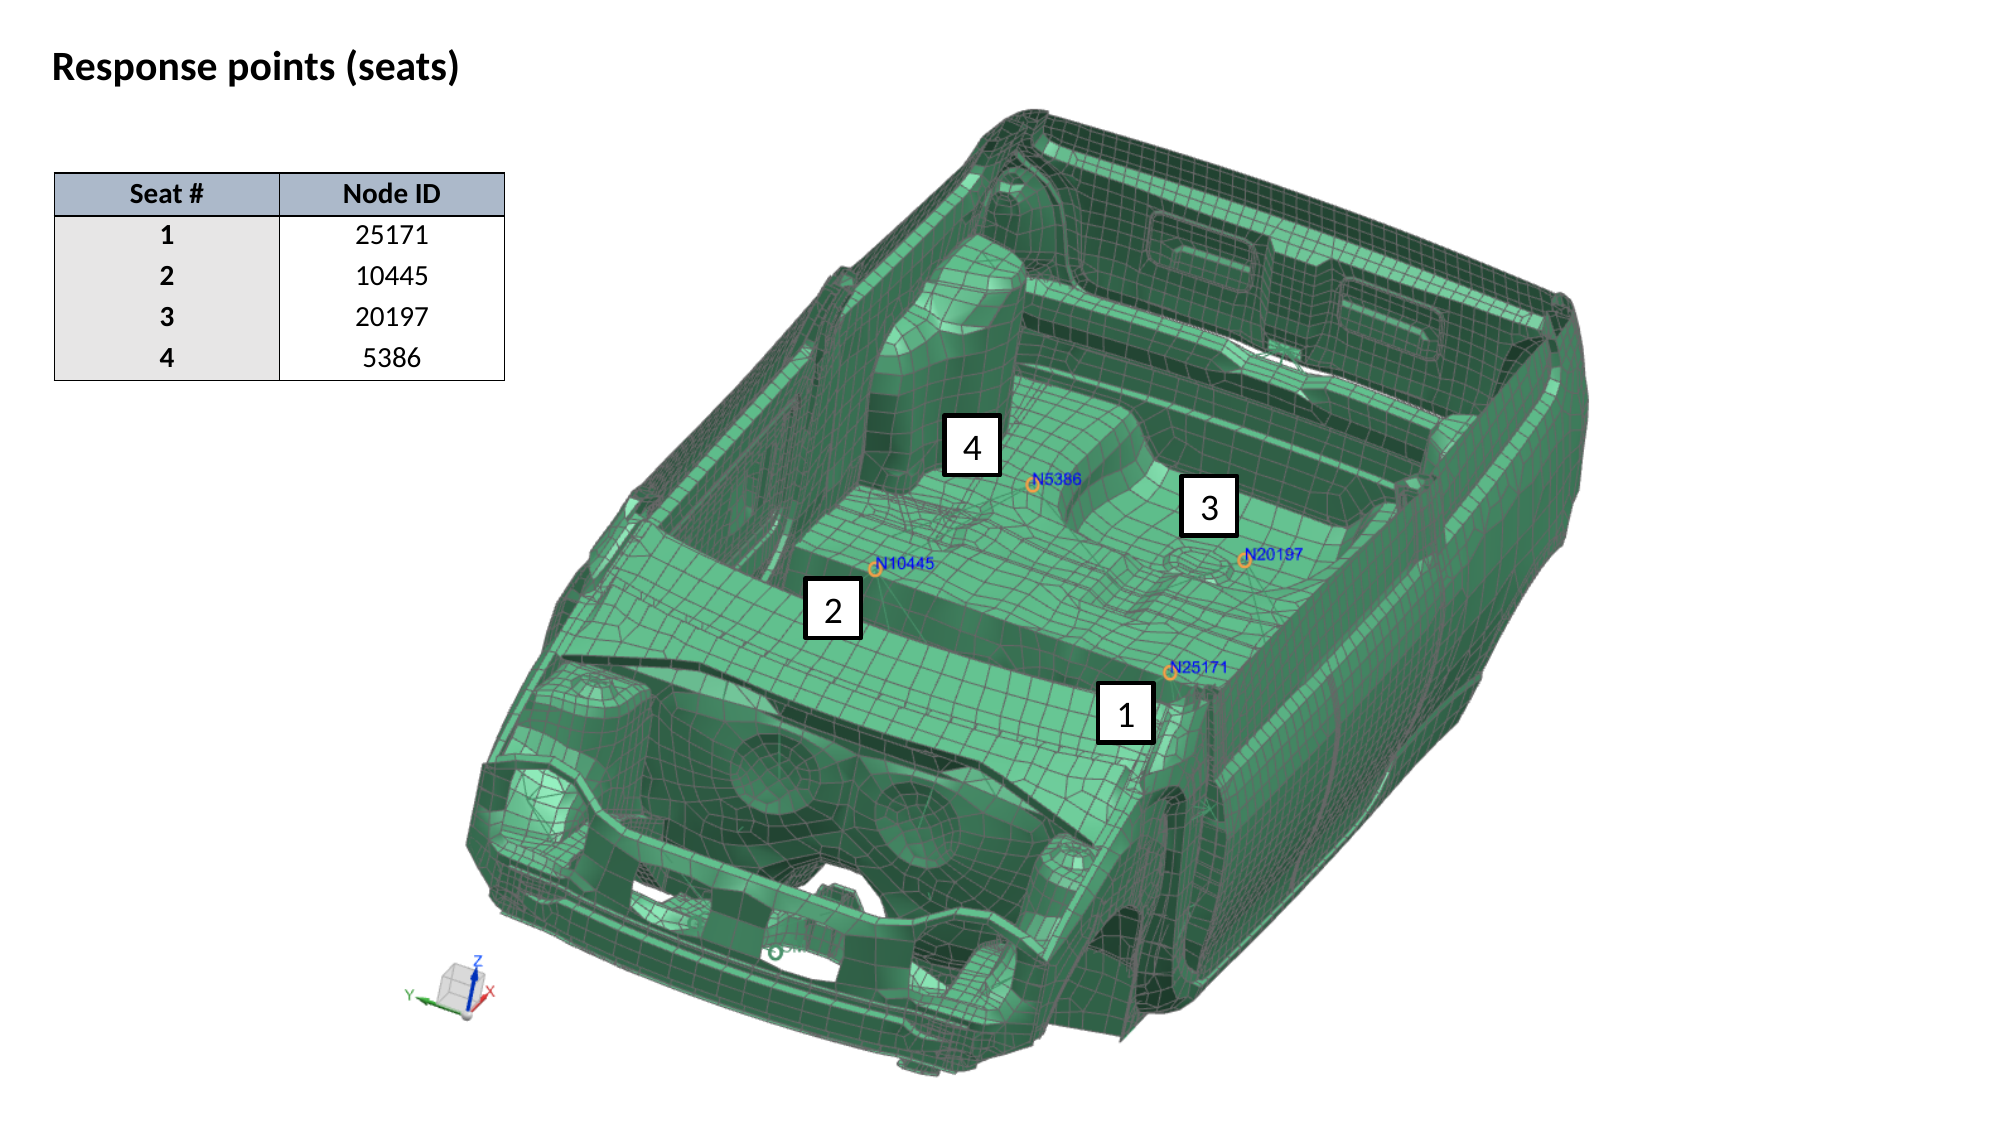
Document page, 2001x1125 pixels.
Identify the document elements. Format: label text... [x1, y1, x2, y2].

picture [386, 99, 1613, 1094]
table_cell 1 [55, 217, 279, 257]
text_box Response points (seats) [37, 31, 715, 96]
table_header Seat # [55, 174, 279, 215]
table_cell 20197 [280, 297, 386, 338]
table_cell 4 [55, 338, 279, 380]
table_cell 5386 [280, 338, 386, 380]
table_cell 25171 [280, 217, 386, 257]
table_cell 2 [55, 257, 279, 297]
table_cell 10445 [280, 257, 386, 297]
table_header Node ID [280, 174, 386, 215]
table_cell 3 [55, 297, 279, 338]
